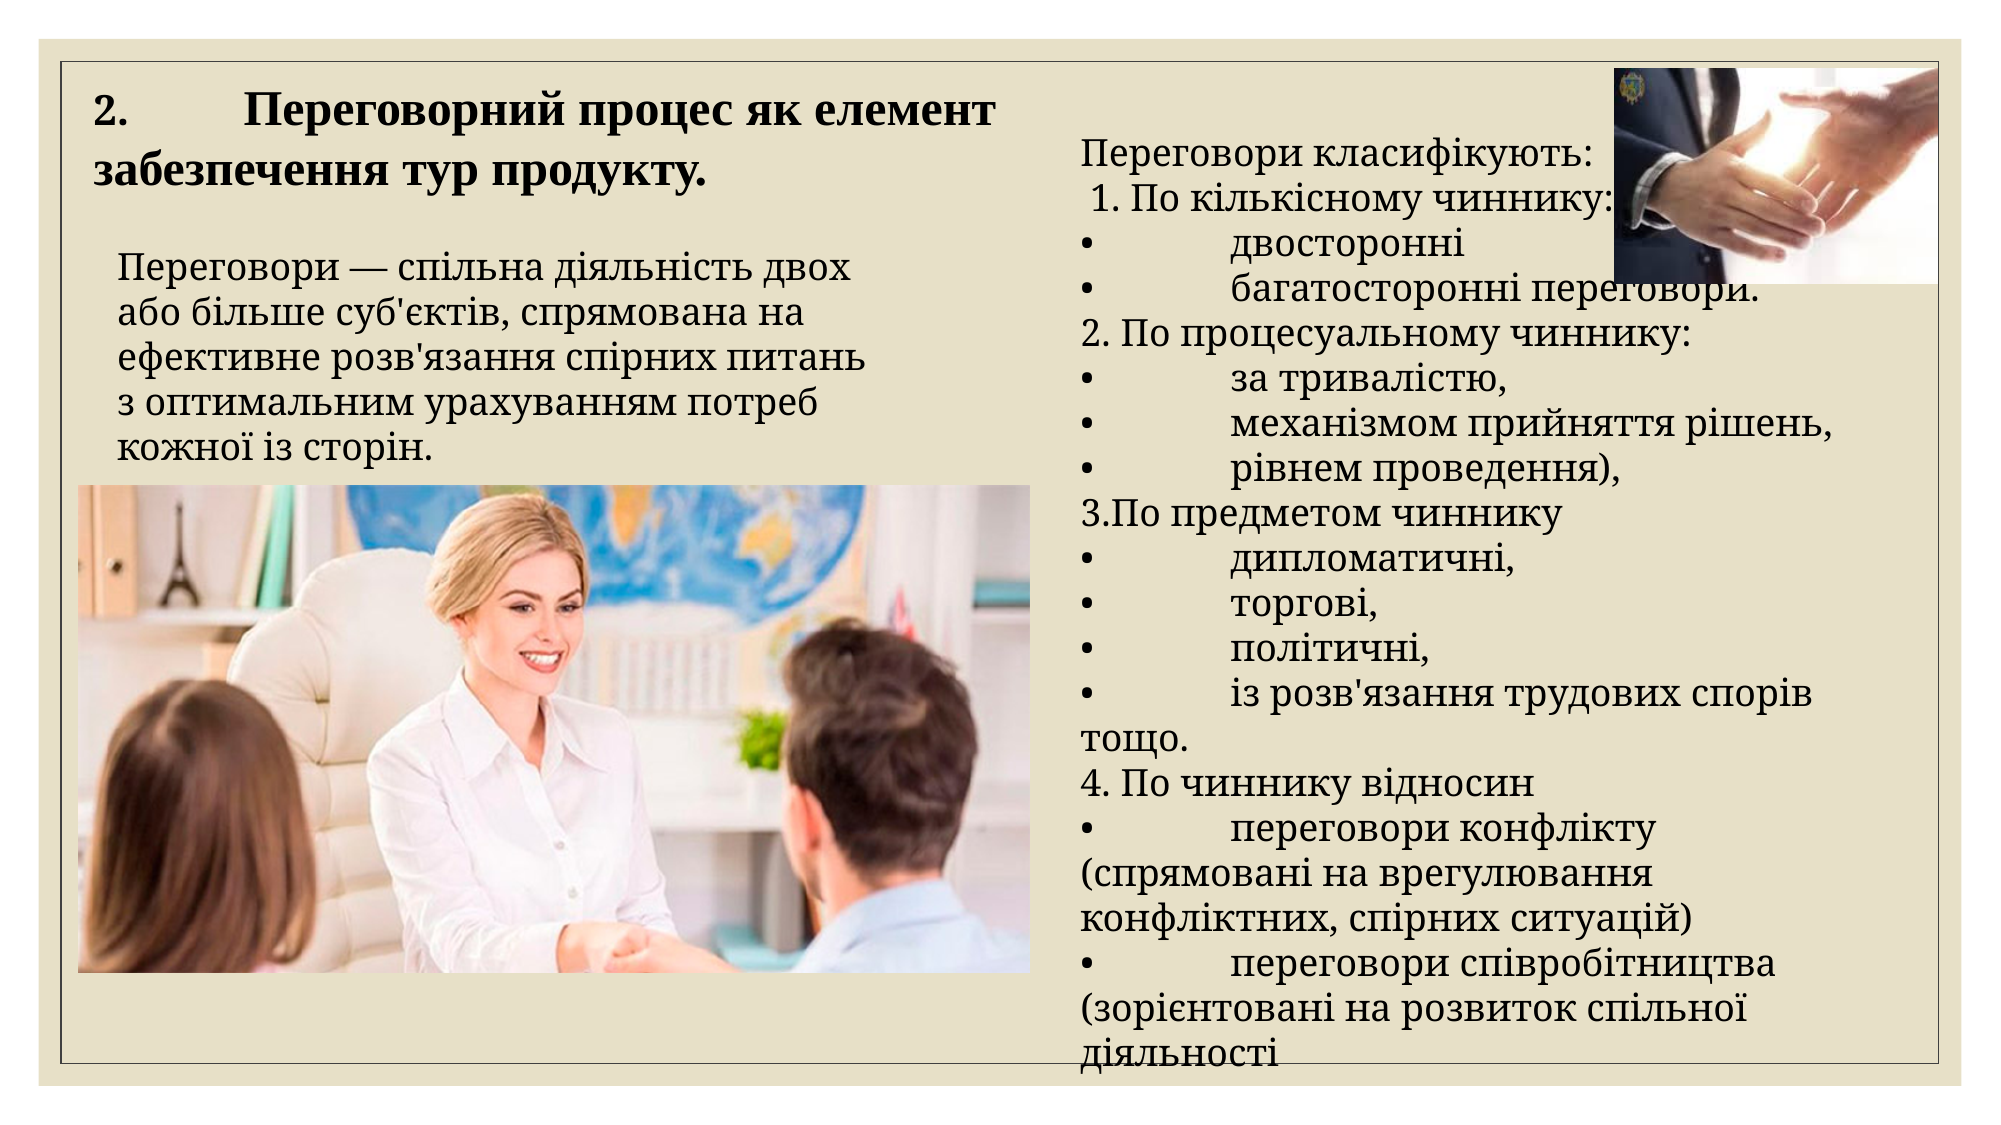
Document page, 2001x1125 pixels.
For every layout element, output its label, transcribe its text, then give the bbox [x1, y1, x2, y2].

text_box 2. Переговорний процес як елемент забезпечення тур продукту. [78, 68, 1079, 204]
text_box Переговори класифікують: 1. По кількісному чиннику: • двосторонні • багатосторонні переговори. 2. По процесуальному чиннику: • за тривалістю, • механізмом прийняття рішень, • рівнем проведення), 3.По предметом чиннику • дипломатичні, • торгові, • політичні, • із розв'язання трудових спорів тощо. 4. По чиннику відносин • переговори конфлікту (спрямовані на врегулювання конфліктних, спірних ситуацій) • переговори співробітництва (зорієнтовані на розвиток спільної діяльності [1065, 121, 1867, 1082]
text_box Переговори — спільна діяльність двох або більше суб'єктів, спрямована на ефективне розв'язання спірних питань з оптимальним урахуванням потреб кожної із сторін. [102, 235, 887, 476]
picture [78, 484, 1030, 973]
picture [1613, 68, 1938, 285]
